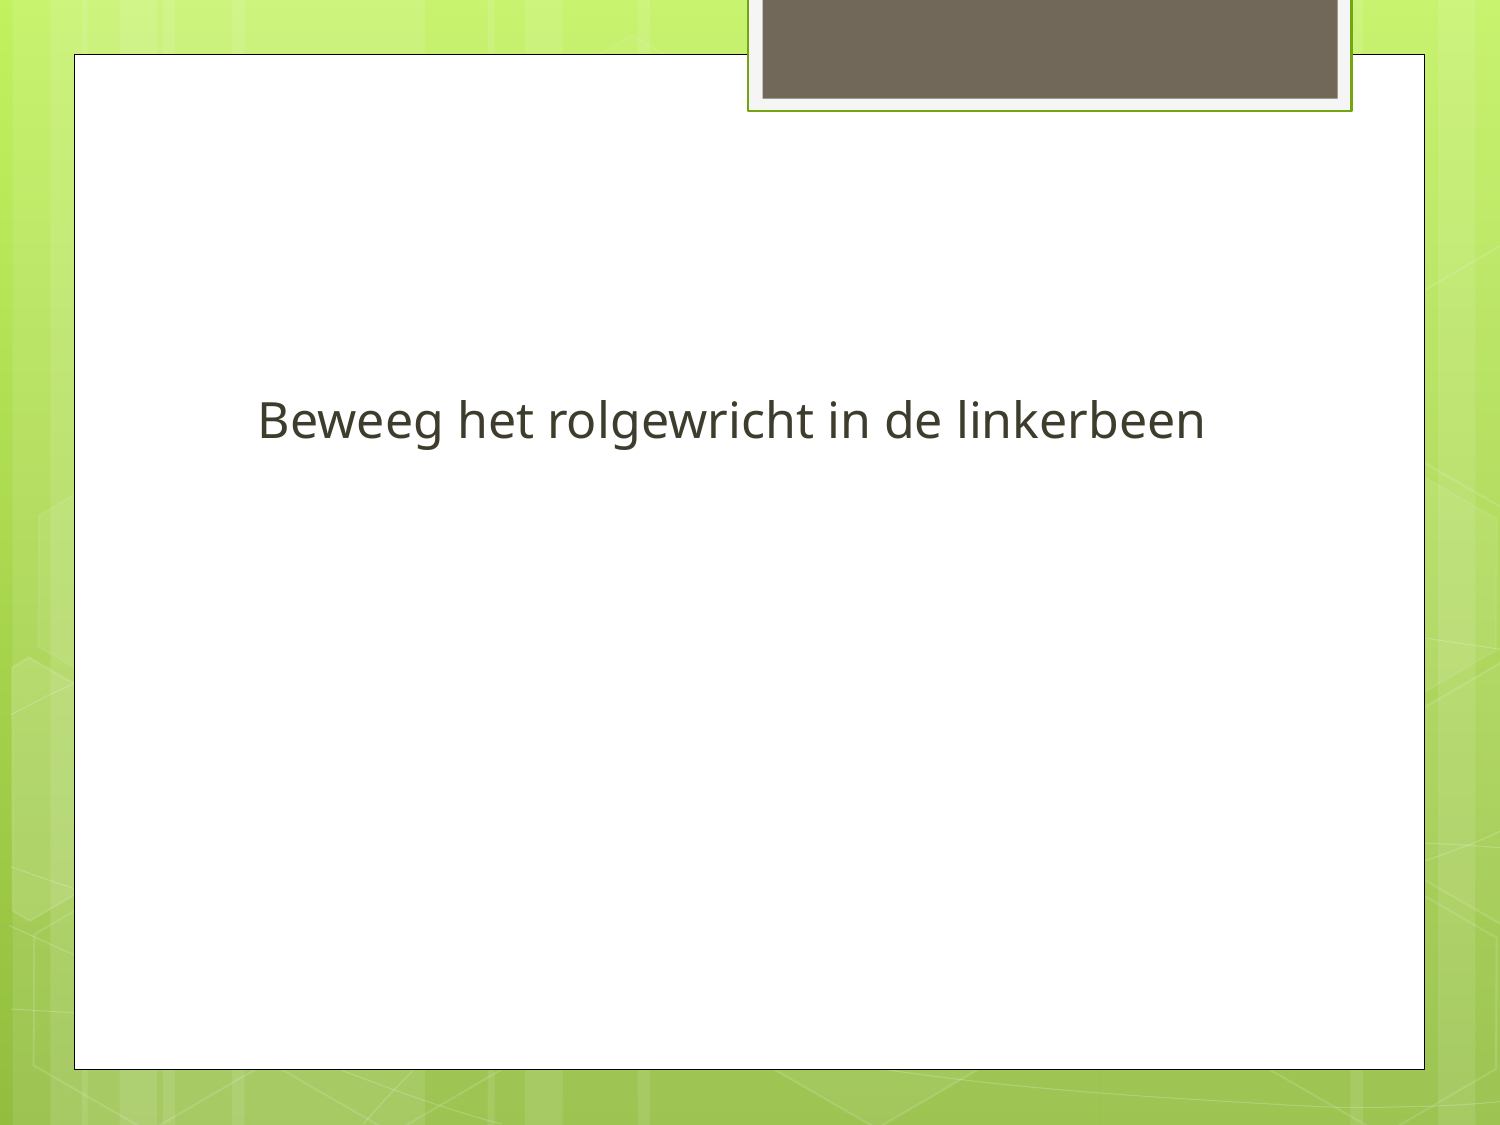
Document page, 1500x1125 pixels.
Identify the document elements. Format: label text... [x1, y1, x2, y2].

list Beweeg het rolgewricht in de linkerbeen [171, 381, 1283, 957]
